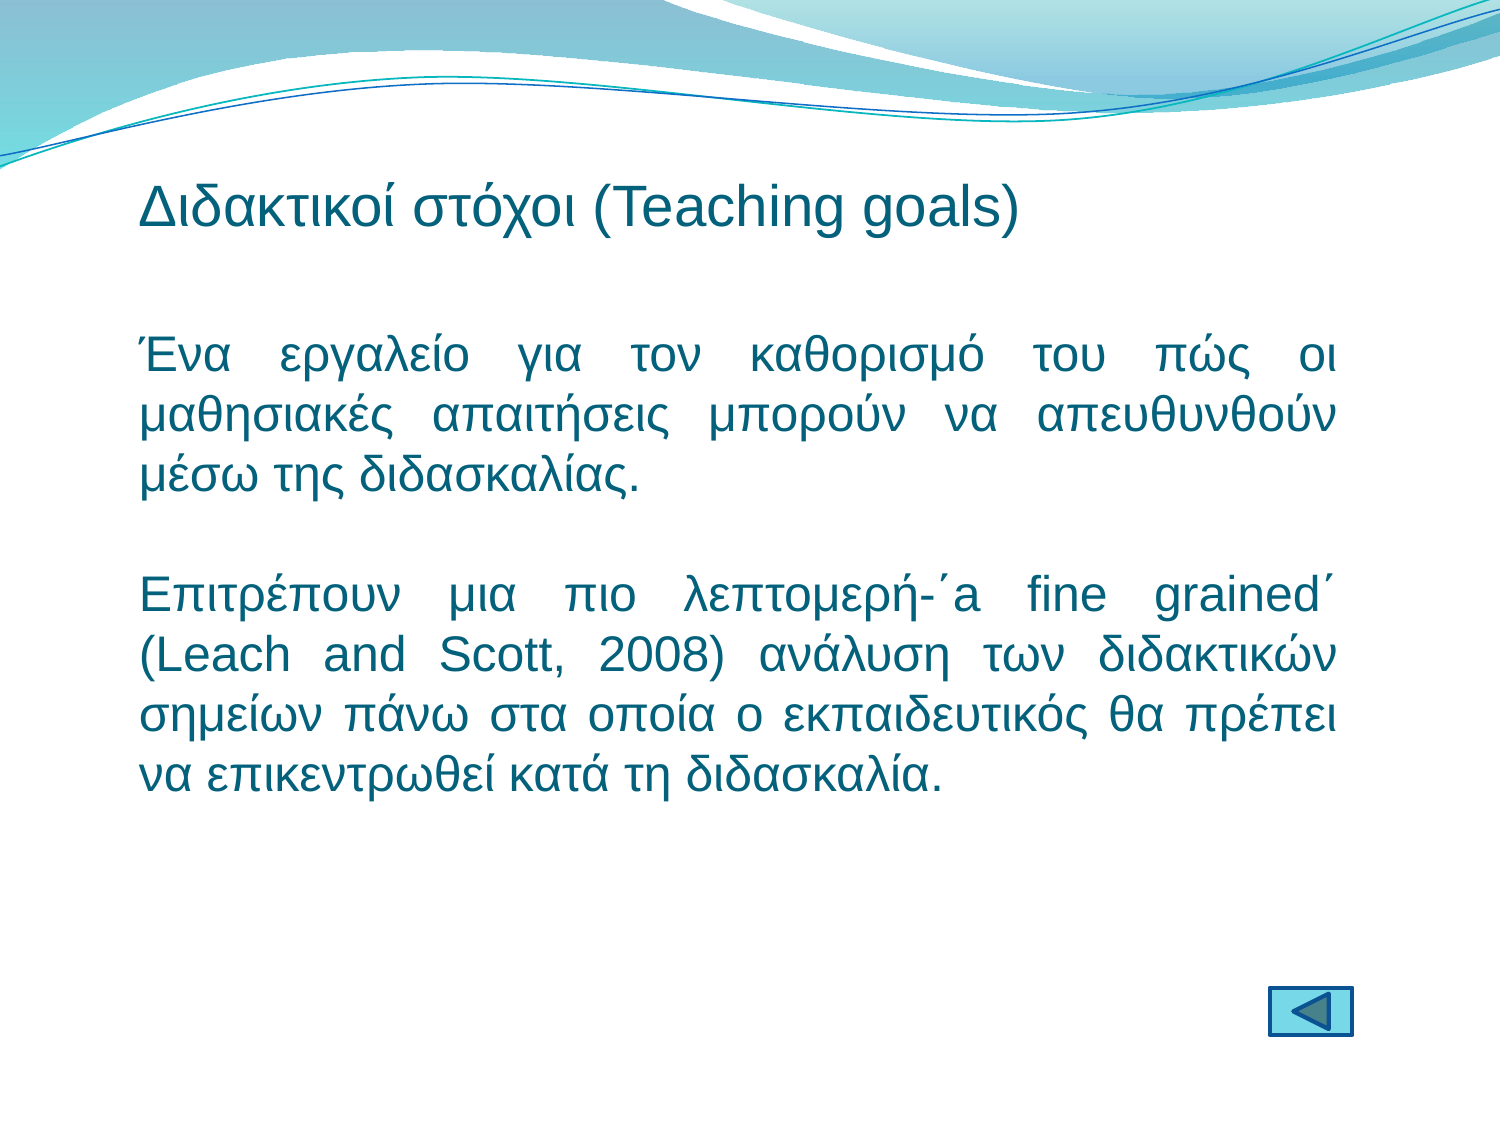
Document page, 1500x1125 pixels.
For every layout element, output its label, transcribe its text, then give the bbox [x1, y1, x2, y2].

text_box Ένα εργαλείο για τον καθορισμό του πώς οι μαθησιακές απαιτήσεις μπορούν να απευθυνθούν μέσω της διδασκαλίας. Επιτρέπουν μια πιο λεπτομερή-΄a fine grained΄ (Leach and Scott, 2008) ανάλυση των διδακτικών σημείων πάνω στα οποία ο εκπαιδευτικός θα πρέπει να επικεντρωθεί κατά τη διδασκαλία. [123, 314, 1353, 810]
text_box [1268, 986, 1354, 1037]
text_box Διδακτικοί στόχοι (Teaching goals) [123, 160, 1046, 246]
